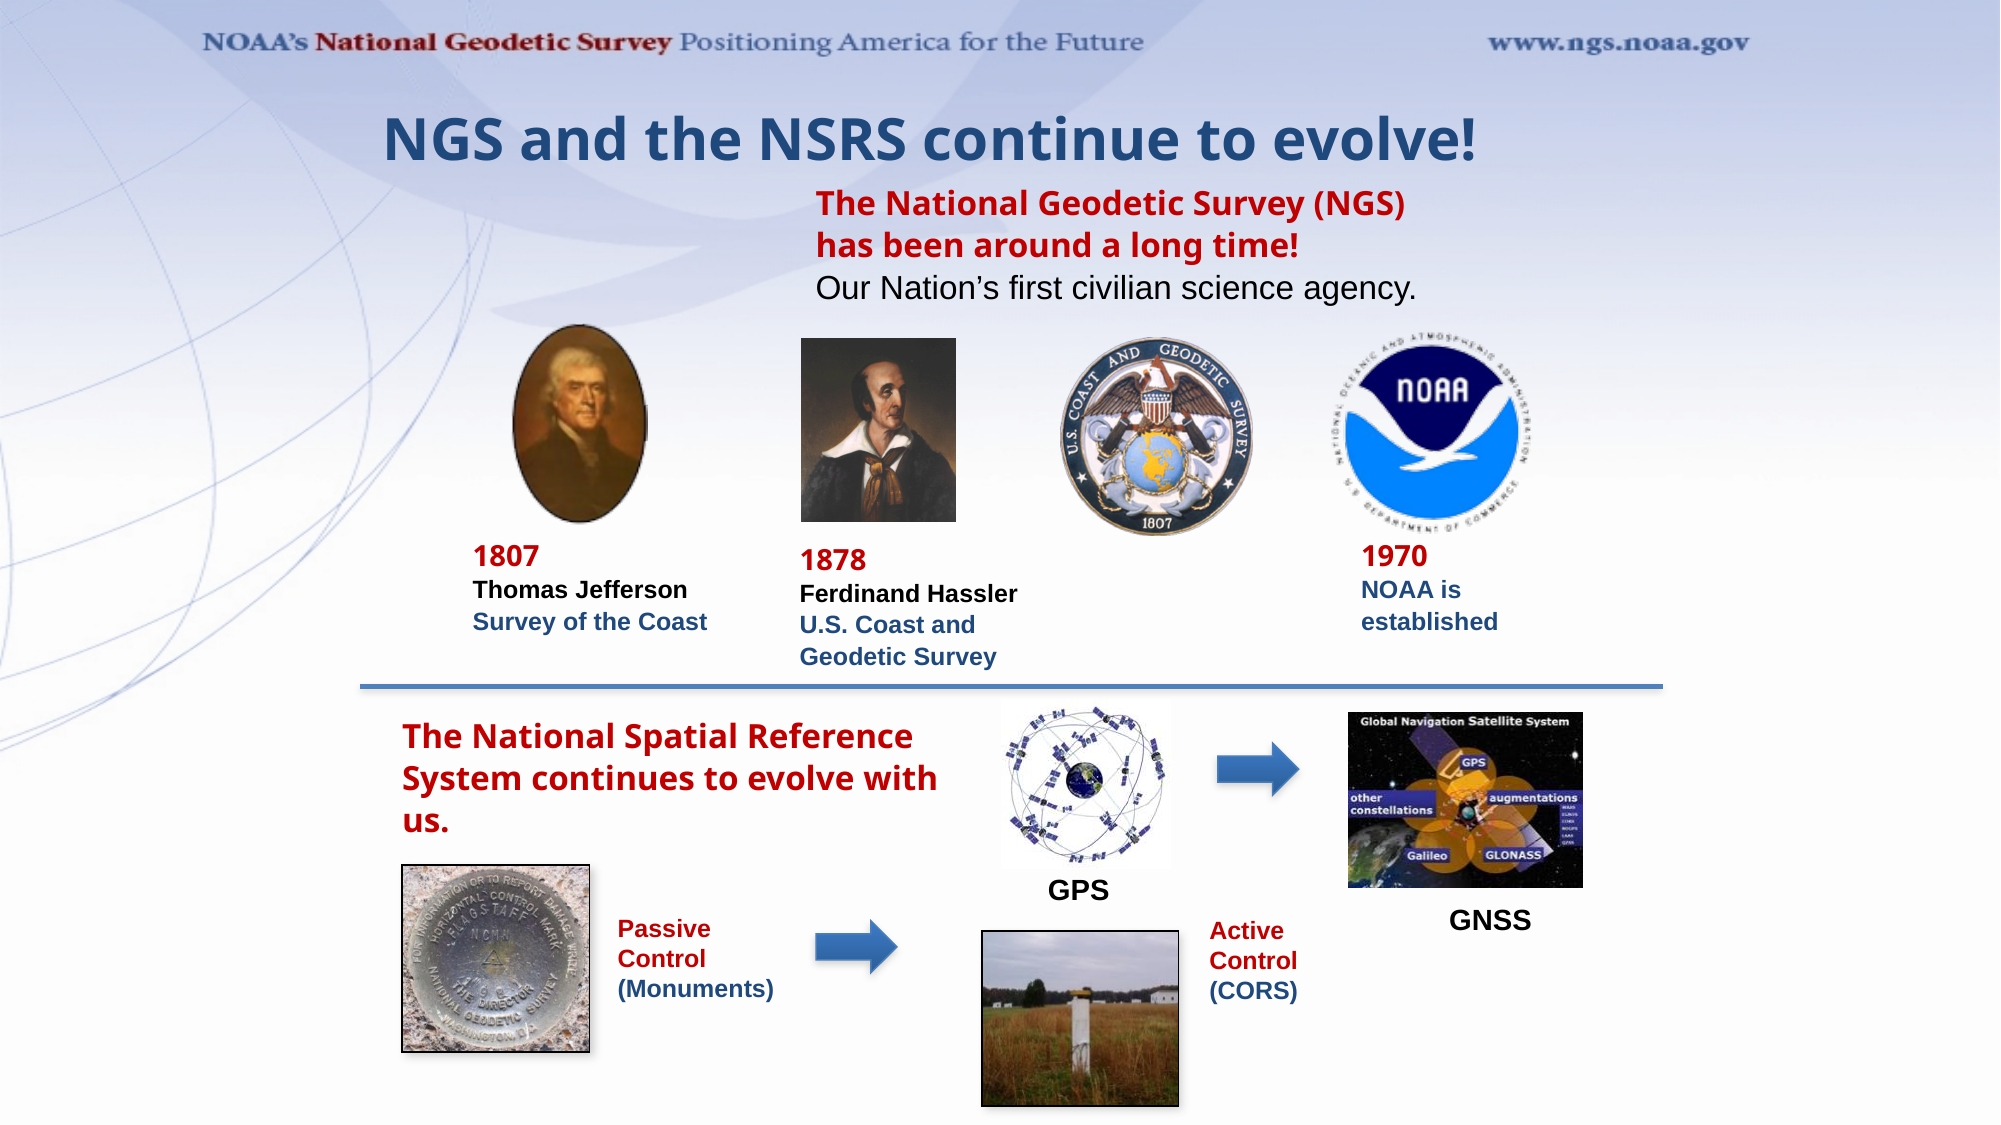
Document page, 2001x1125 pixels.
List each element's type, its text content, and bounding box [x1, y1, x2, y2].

text_box 1878 Ferdinand Hassler U.S. Coast and Geodetic Survey [709, 531, 1039, 678]
text_box [816, 920, 897, 973]
text_box GPS [958, 861, 1152, 914]
picture [0, 0, 2000, 1125]
text_box GNSS [1298, 892, 1608, 944]
text_box 1807 Thomas Jefferson Survey of the Coast [383, 528, 795, 643]
text_box NGS and the NSRS continue to evolve! [367, 94, 1700, 189]
text_box The National Spatial Reference System continues to evolve with us. [387, 706, 983, 844]
text_box Passive Control (Monuments) [602, 905, 790, 1011]
text_box Active Control (CORS) [1194, 907, 1314, 1012]
text_box 1970 NOAA is established [1271, 528, 1601, 643]
text_box [1217, 743, 1299, 796]
text_box The National Geodetic Survey (NGS) has been around a long time! Our Nation’s first civilian science agency. [800, 189, 1663, 312]
